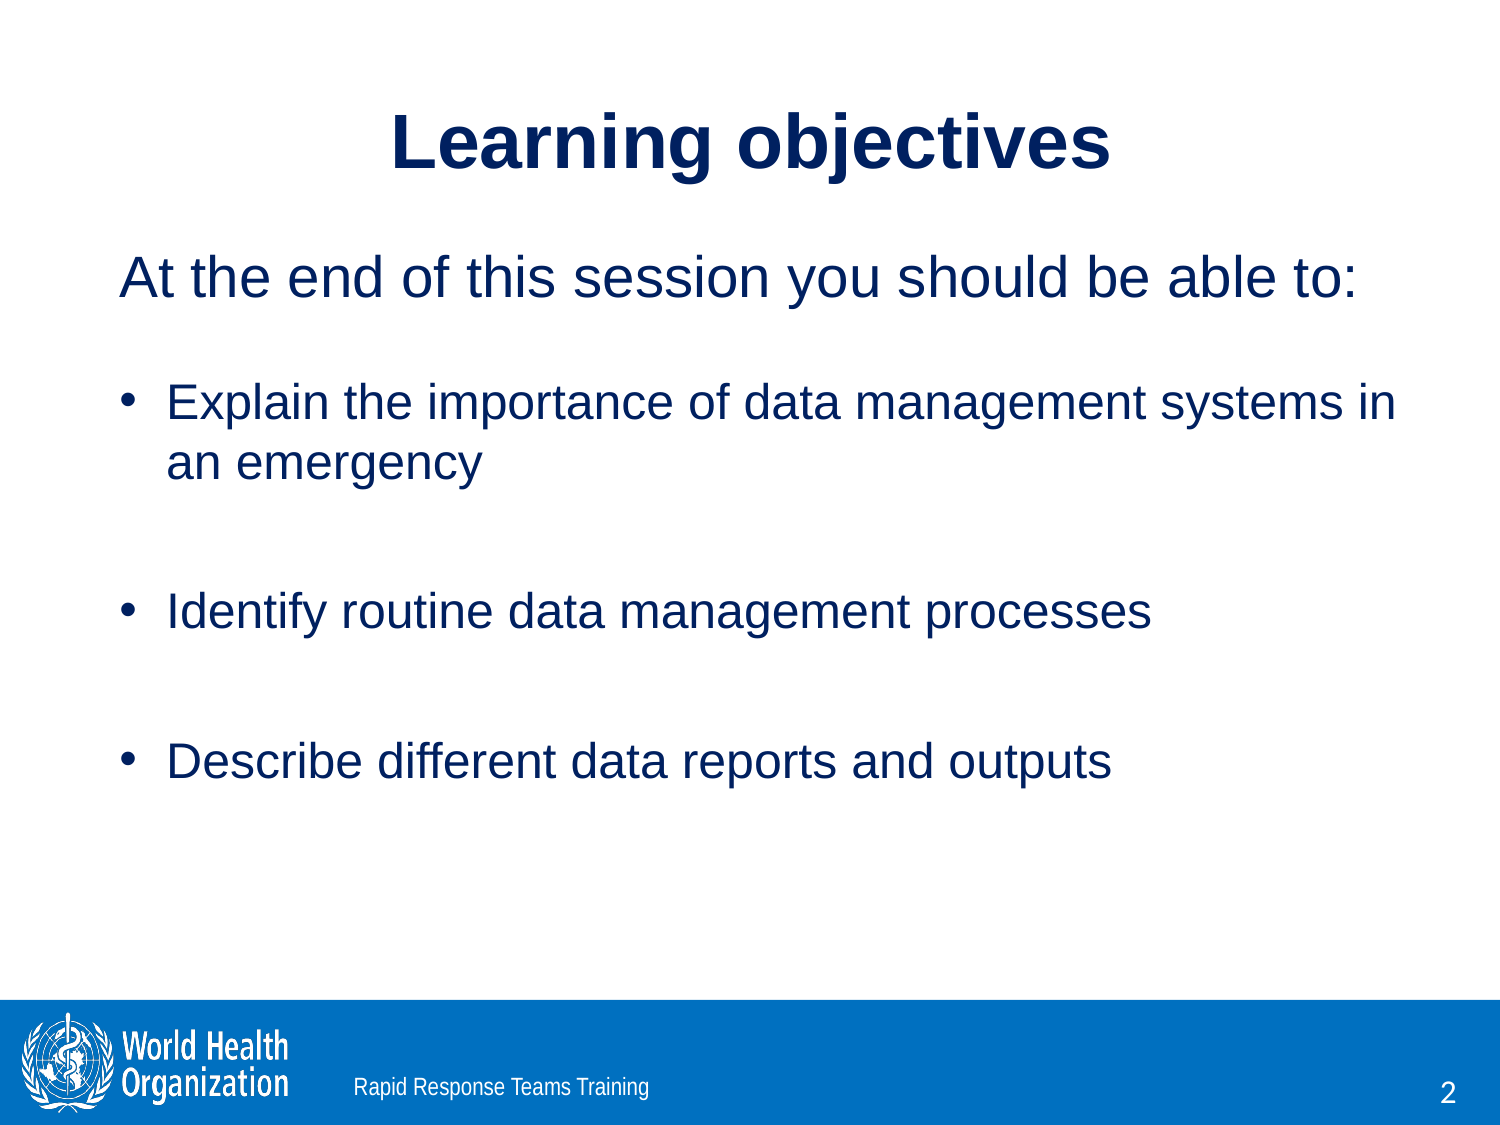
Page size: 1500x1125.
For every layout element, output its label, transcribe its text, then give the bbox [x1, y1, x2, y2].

title Learning objectives [76, 44, 1427, 231]
picture [21, 1012, 288, 1113]
list At the end of this session you should be able to: Explain the importance of data management systems in an emergency Identify routine data management processes Describe different data reports and outputs [29, 231, 1427, 976]
